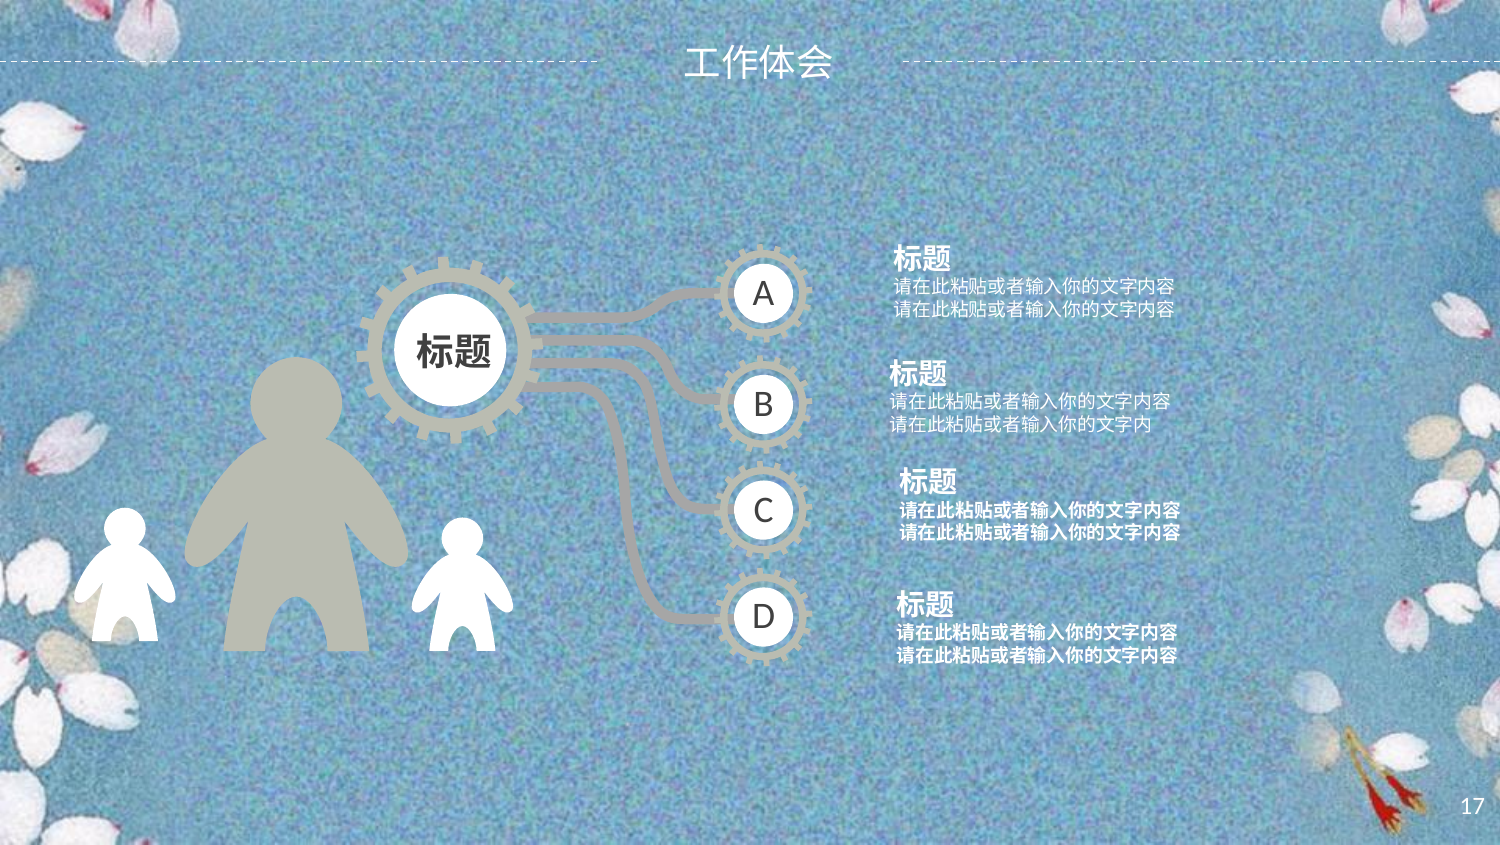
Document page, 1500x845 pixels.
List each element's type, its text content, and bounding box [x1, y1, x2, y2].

slide_number 17 [1149, 782, 1500, 828]
text_box [184, 357, 408, 652]
text_box [74, 507, 176, 642]
text_box 标题 请在此粘贴或者输入你的文字内容 请在此粘贴或者输入你的文字内 [878, 349, 1234, 441]
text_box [356, 256, 544, 444]
text_box [411, 517, 512, 651]
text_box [520, 243, 813, 333]
picture [0, 0, 1500, 845]
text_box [548, 357, 813, 380]
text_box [548, 333, 813, 357]
text_box 标题 请在此粘贴或者输入你的文字内容 请在此粘贴或者输入你的文字内容 [887, 458, 1243, 550]
text_box 标题 请在此粘贴或者输入你的文字内容 请在此粘贴或者输入你的文字内容 [885, 580, 1241, 672]
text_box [517, 380, 813, 667]
text_box 标题 请在此粘贴或者输入你的文字内容 请在此粘贴或者输入你的文字内容 [882, 234, 1238, 326]
